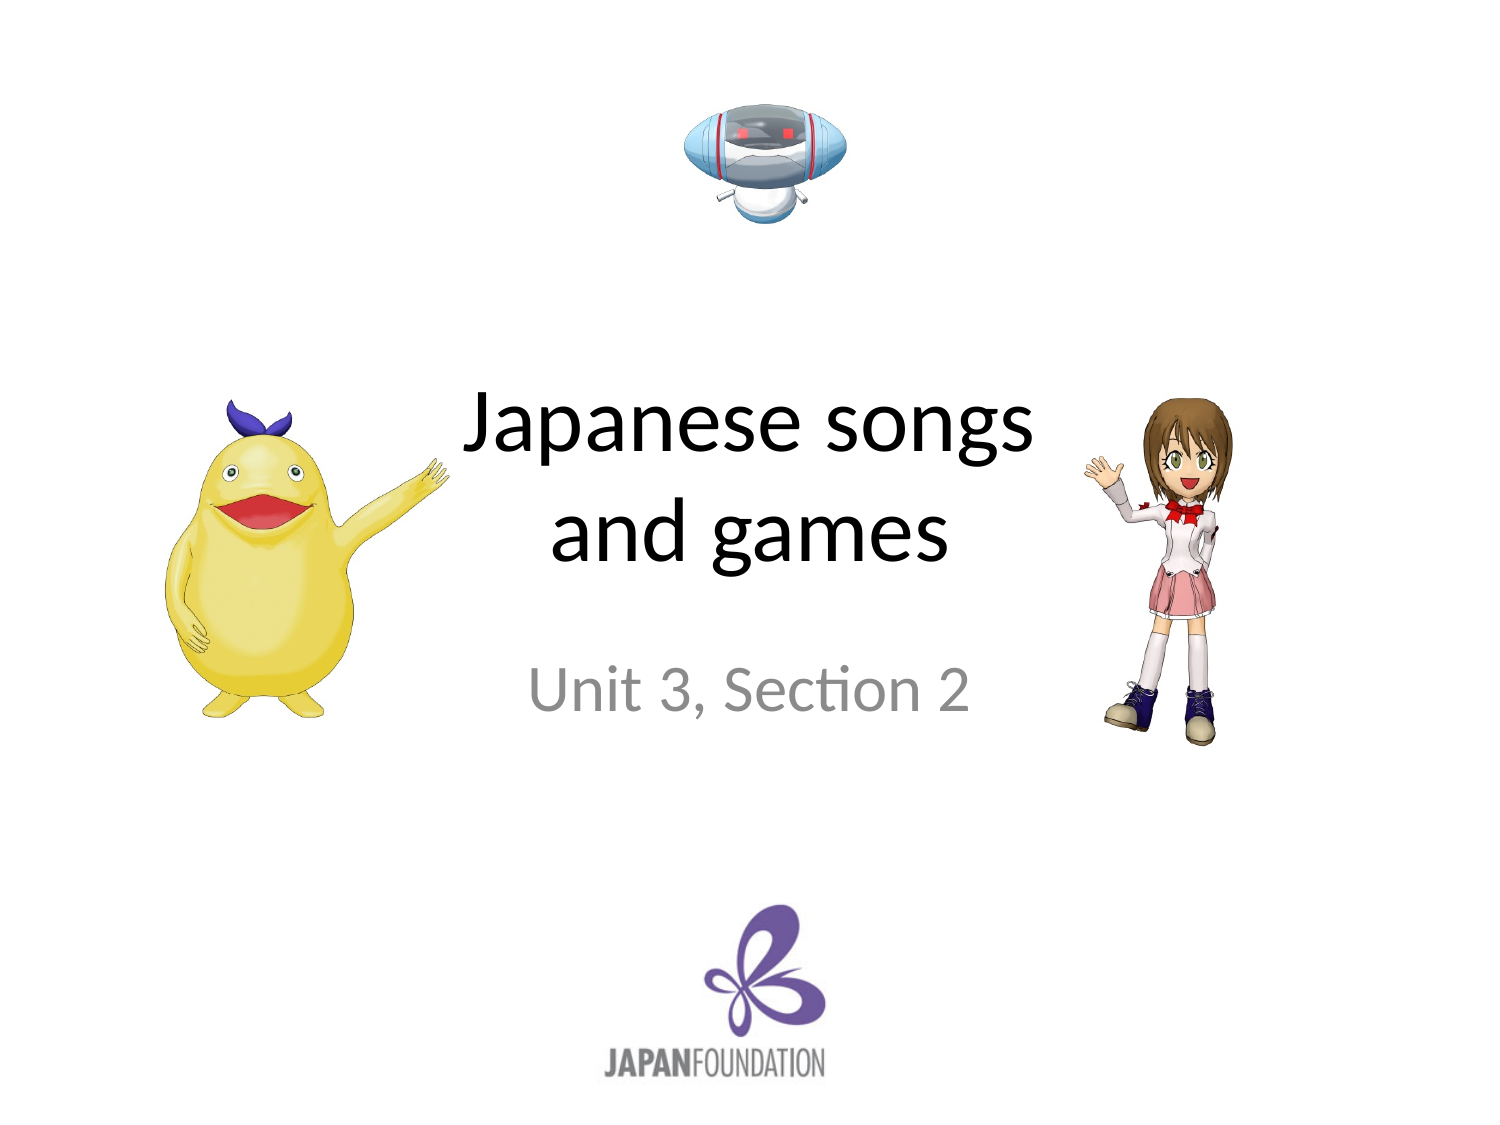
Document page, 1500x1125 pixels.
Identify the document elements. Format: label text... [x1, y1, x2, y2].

picture [0, 380, 529, 733]
picture [631, 63, 897, 241]
title Japanese songs and games [112, 349, 1388, 591]
picture [879, 361, 1465, 752]
subtitle Unit 3, Section 2 [225, 637, 1275, 925]
picture [596, 893, 836, 1090]
